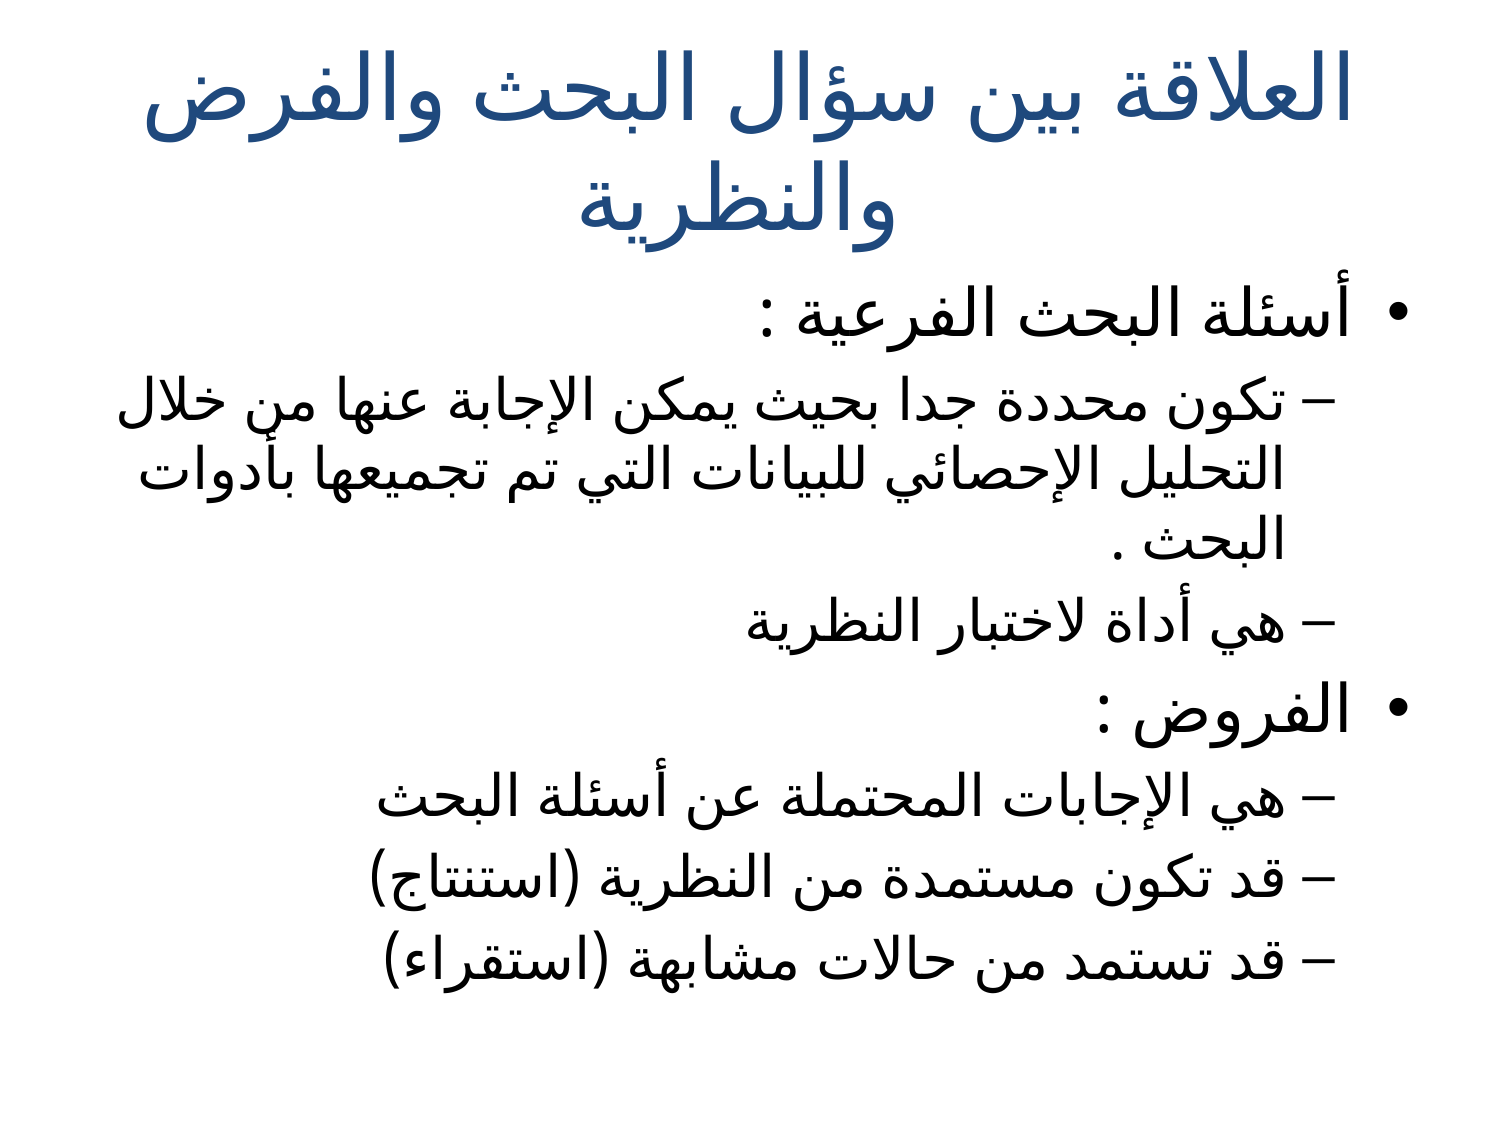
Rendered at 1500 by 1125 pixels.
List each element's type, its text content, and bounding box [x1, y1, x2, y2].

title العلاقة بين سؤال البحث والفرض والنظرية [75, 45, 1425, 233]
list أسئلة البحث الفرعية : تكون محددة جدا بحيث يمكن الإجابة عنها من خلال التحليل الإحصائي للبيانات التي تم تجميعها بأدوات البحث . هي أداة لاختبار النظرية الفروض : هي الإجابات المحتملة عن أسئلة البحث قد تكون مستمدة من النظرية (استنتاج) قد تستمد من حالات مشابهة (استقراء) [75, 262, 1425, 1005]
